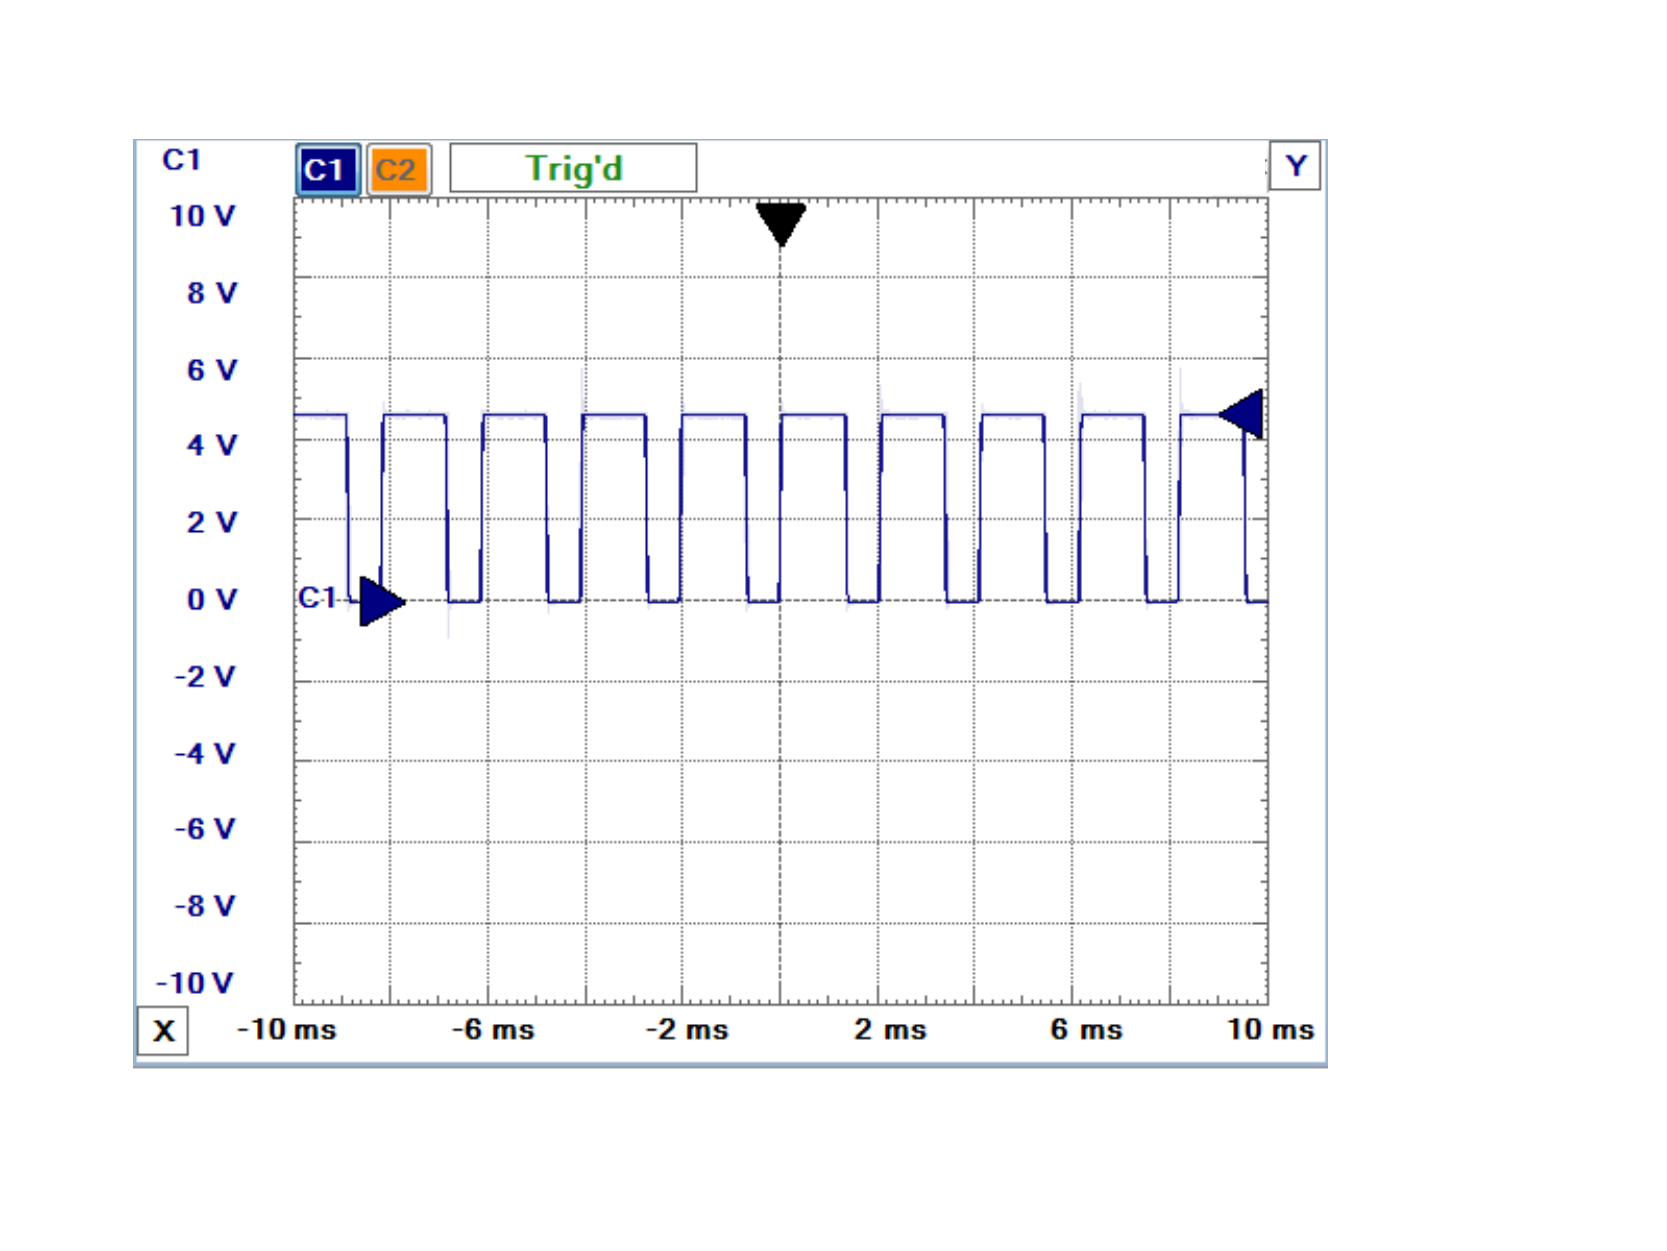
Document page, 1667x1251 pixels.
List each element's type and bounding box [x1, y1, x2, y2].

text_box [133, 139, 1328, 1072]
